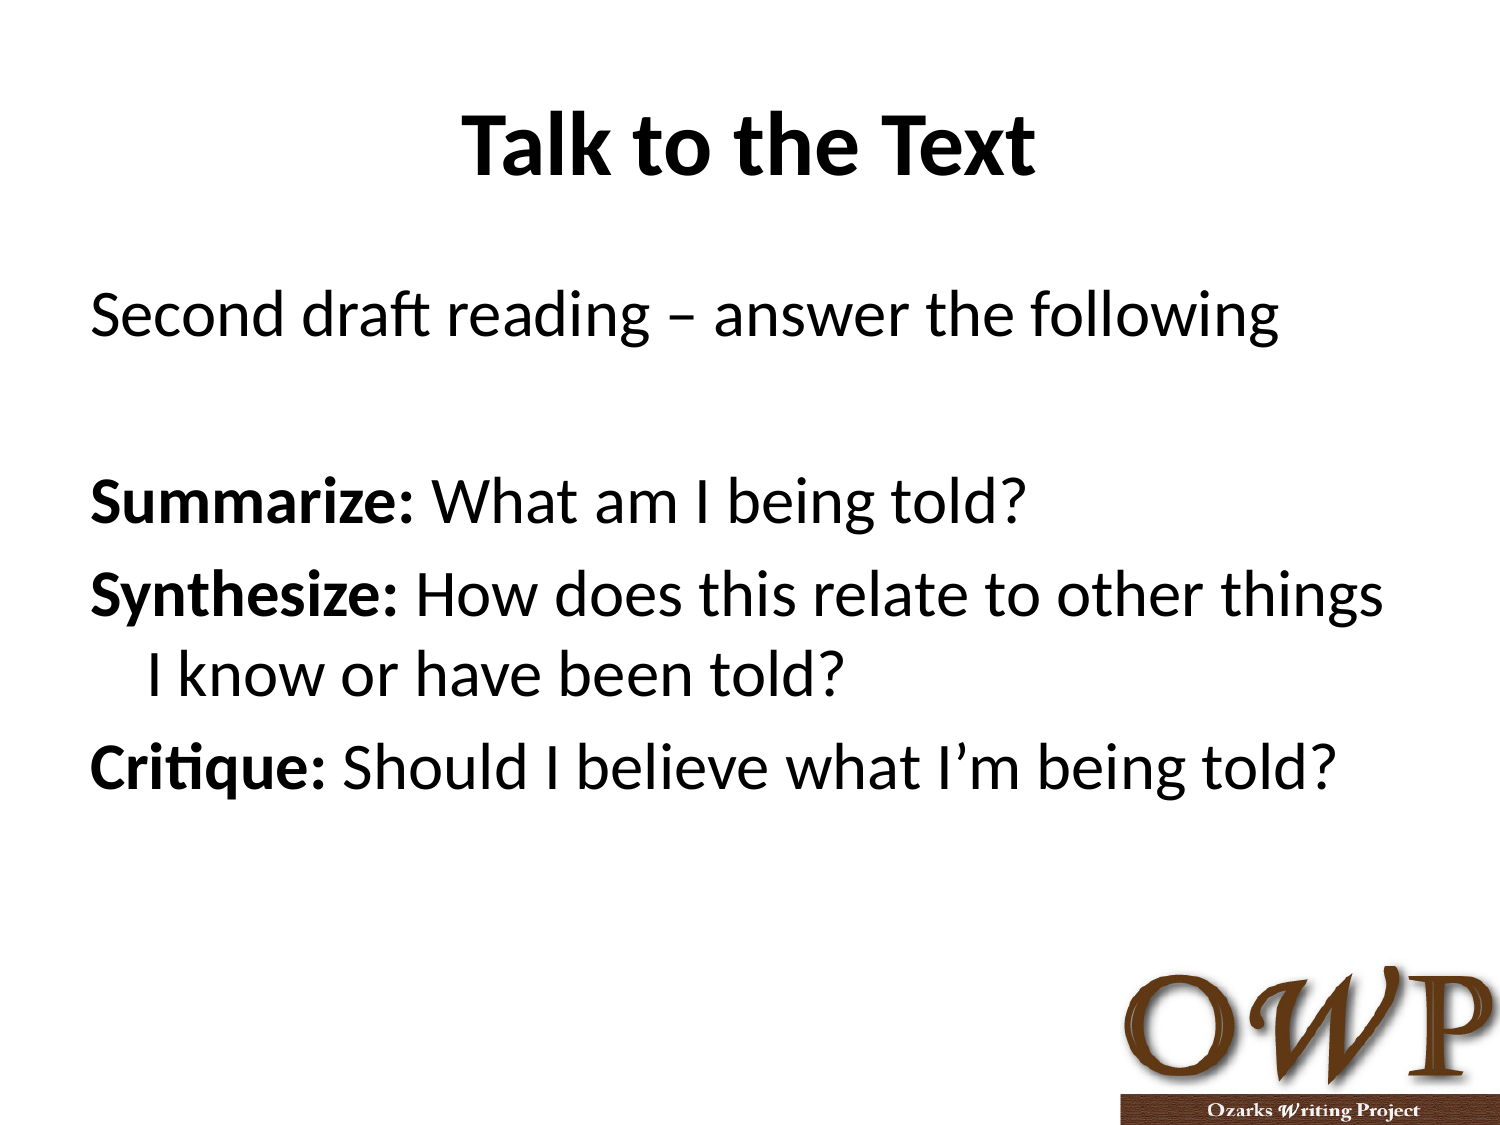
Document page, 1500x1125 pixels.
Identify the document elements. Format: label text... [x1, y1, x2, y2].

picture [1120, 957, 1500, 1125]
title Talk to the Text [74, 44, 1426, 233]
list Second draft reading – answer the following Summarize: What am I being told? Synthesize: How does this relate to other things I know or have been told? Critique: Should I believe what I’m being told? [74, 262, 1426, 1006]
